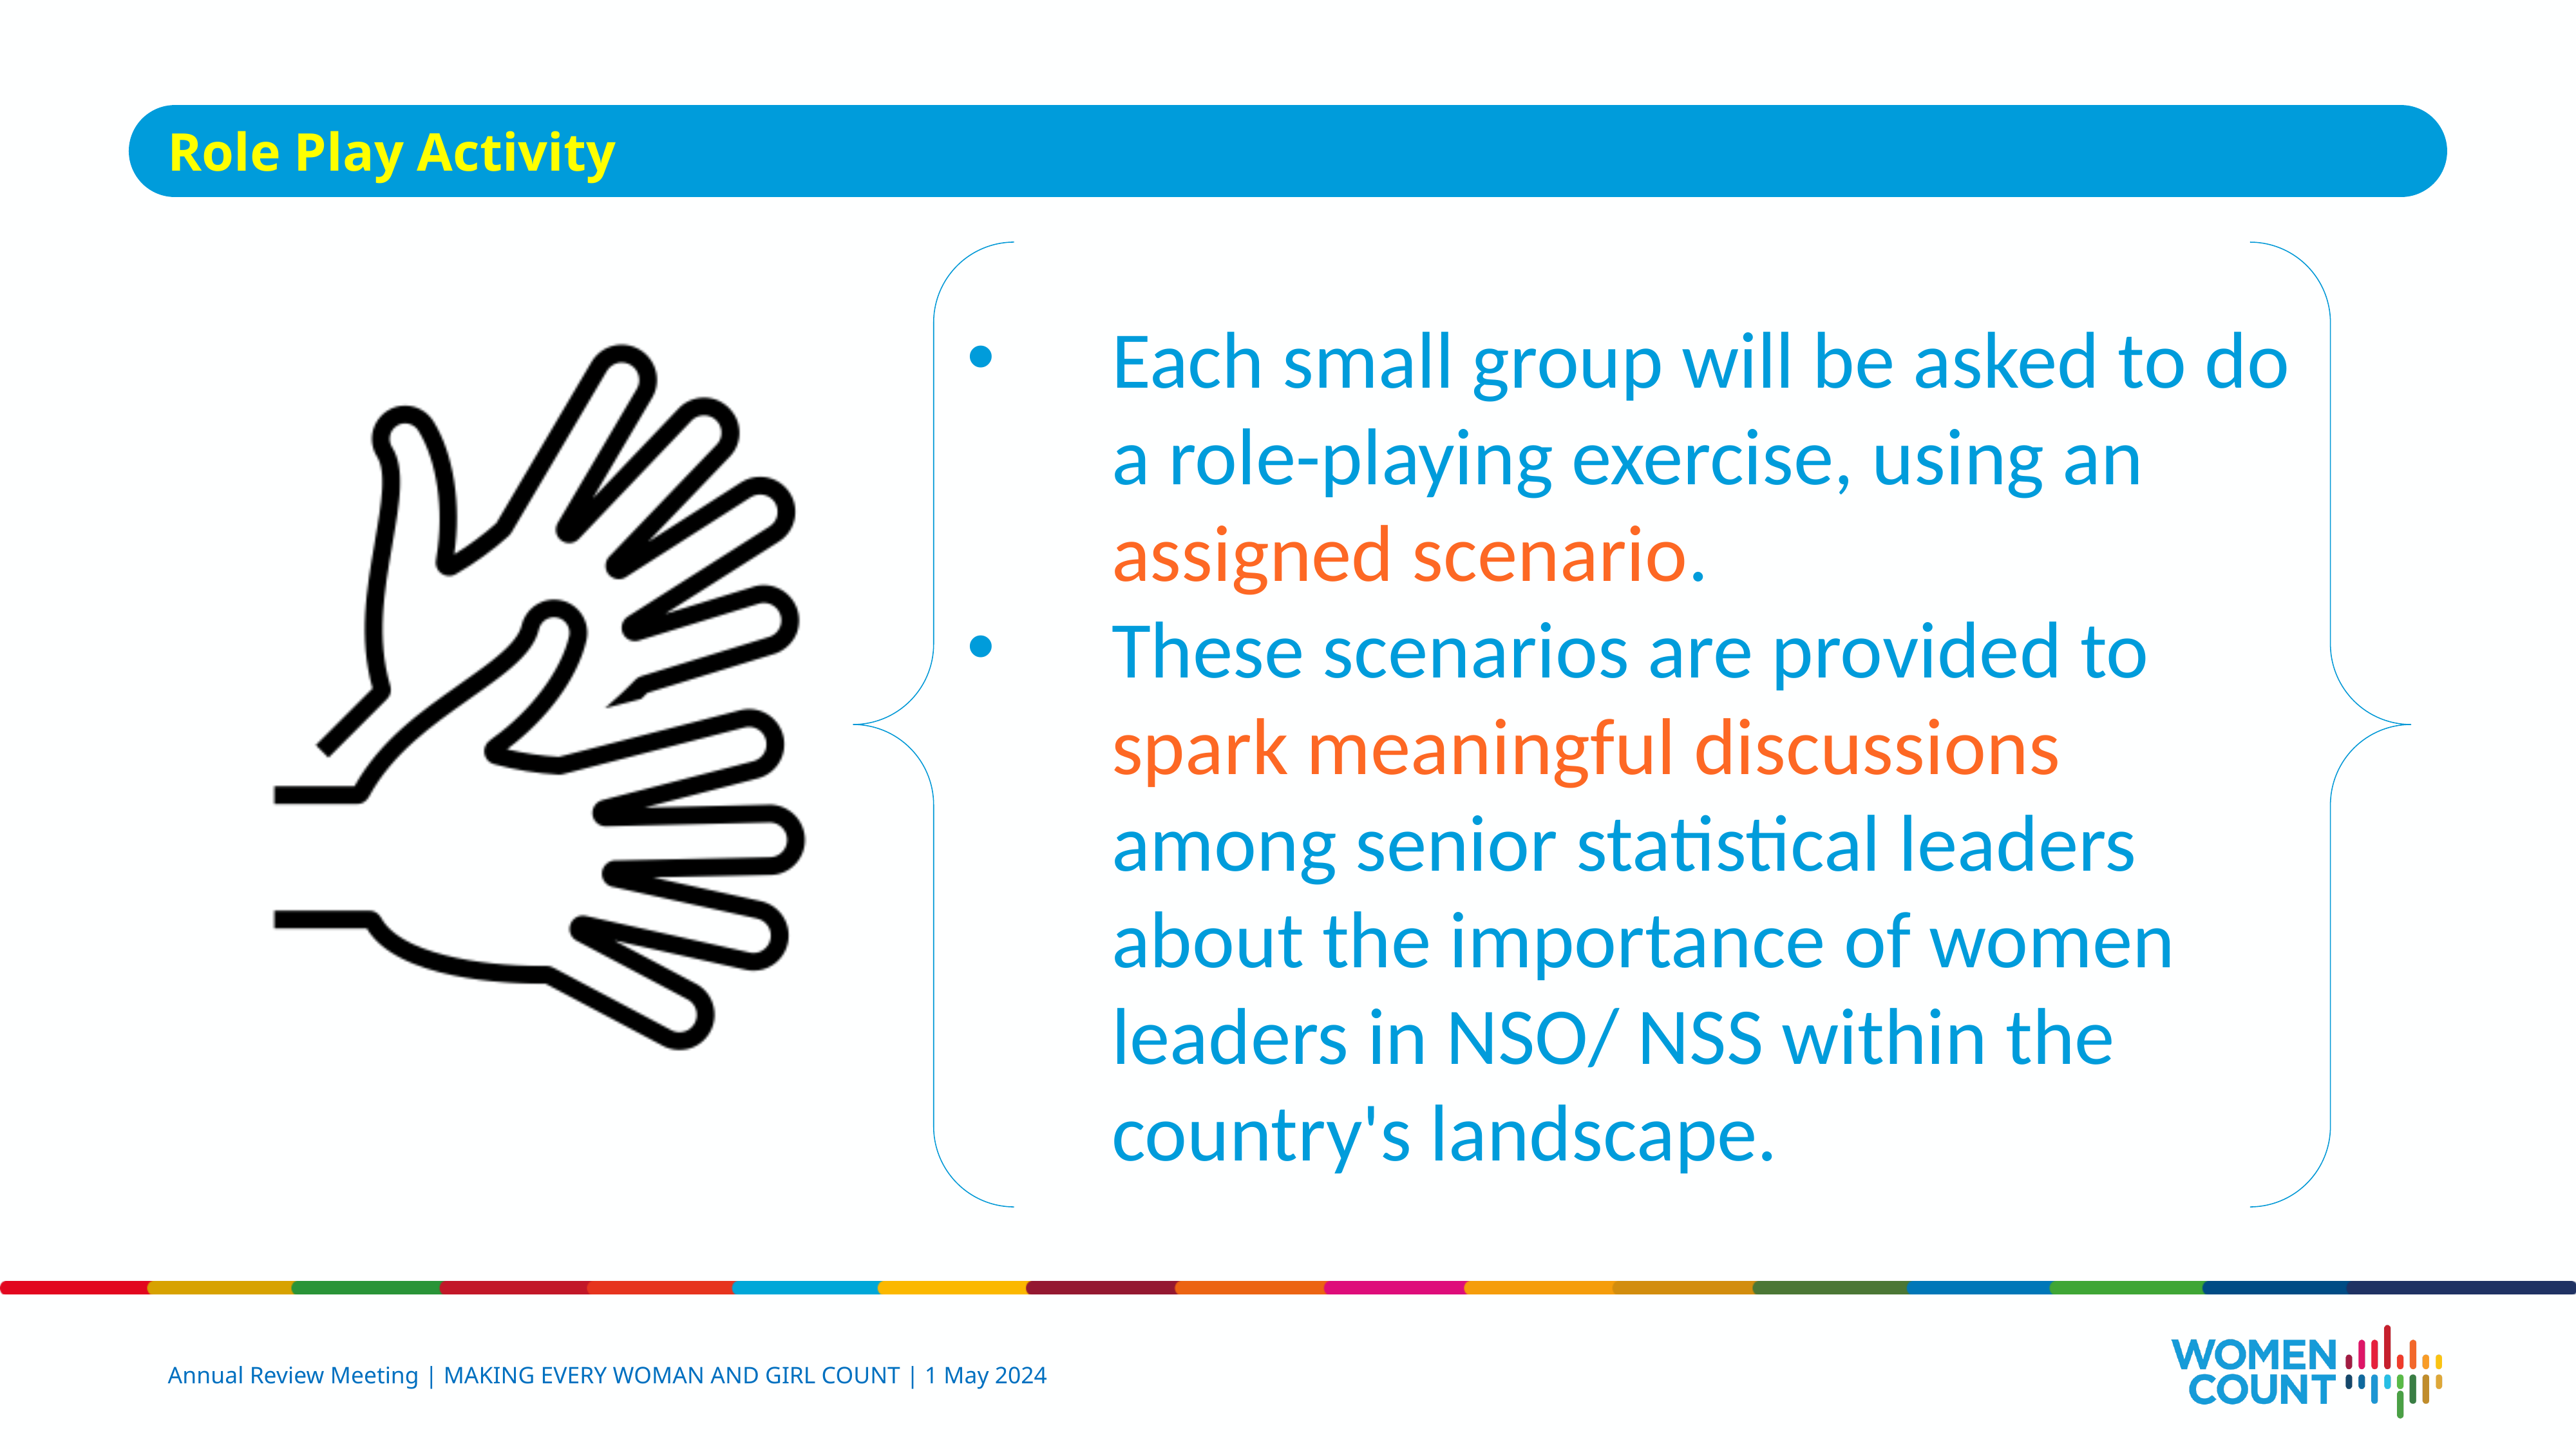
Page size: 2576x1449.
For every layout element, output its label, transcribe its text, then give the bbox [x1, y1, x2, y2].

picture [120, 271, 951, 1124]
list Role Play Activity [167, 119, 2411, 182]
picture [868, 271, 974, 1124]
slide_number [167, 1360, 1542, 1388]
text_box Each small group will be asked to do a role-playing exercise, using an assigned scenario. These scenarios are provided to spark meaningful discussions among senior statistical leaders about the importance of women leaders in NSO/ NSS within the country's landscape. [933, 242, 2412, 1208]
